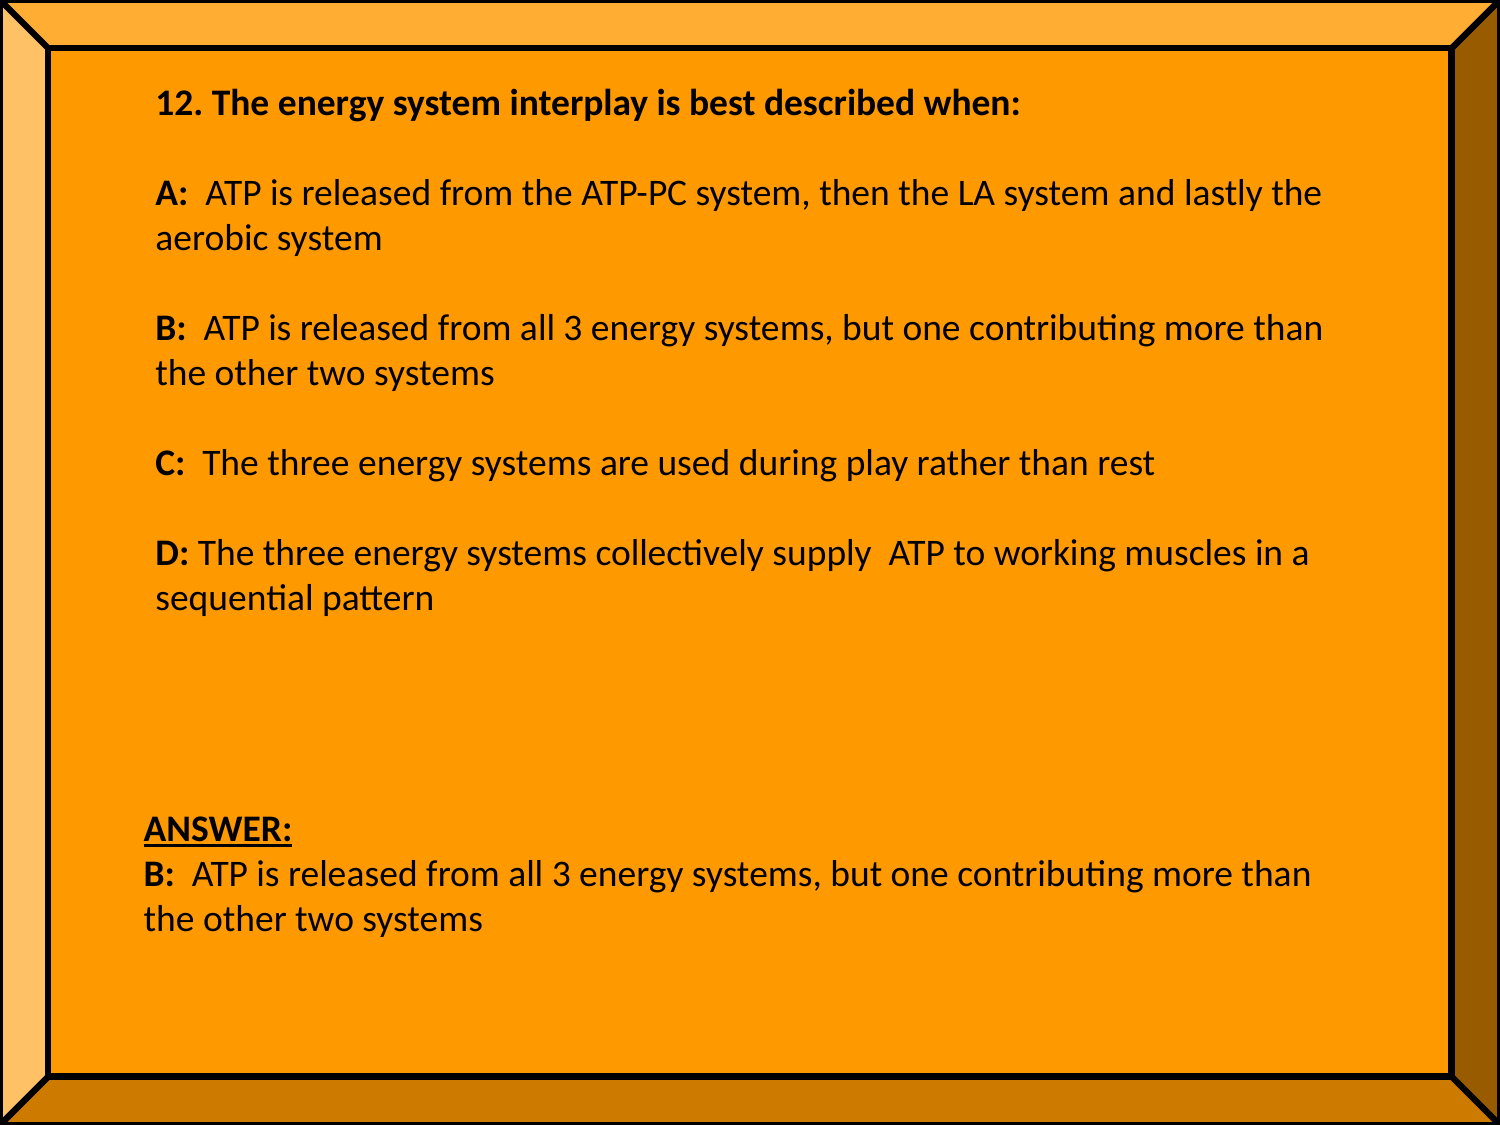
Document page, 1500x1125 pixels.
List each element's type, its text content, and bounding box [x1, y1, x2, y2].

text_box 12. The energy system interplay is best described when: A: ATP is released from the ATP-PC system, then the LA system and lastly the aerobic system B: ATP is released from all 3 energy systems, but one contributing more than the other two systems C: The three energy systems are used during play rather than rest D: The three energy systems collectively supply ATP to working muscles in a sequential pattern [140, 70, 1371, 670]
text_box ANSWER: B: ATP is released from all 3 energy systems, but one contributing more than the other two systems [128, 796, 1383, 947]
